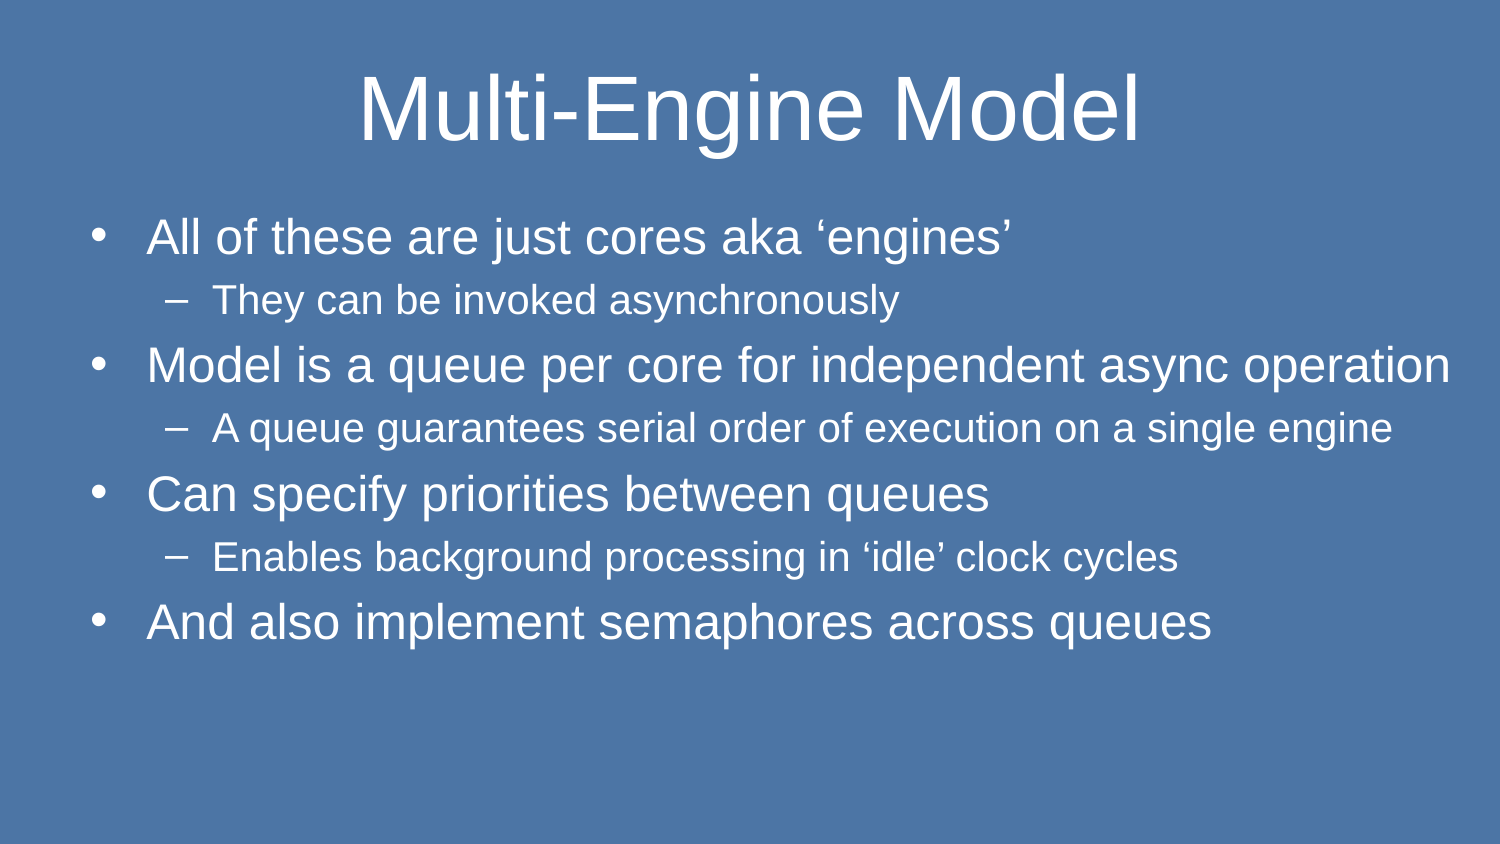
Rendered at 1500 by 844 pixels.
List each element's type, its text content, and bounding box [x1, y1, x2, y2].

title Multi-Engine Model [75, 33, 1425, 175]
list All of these are just cores aka ‘engines’ They can be invoked asynchronously Model is a queue per core for independent async operation A queue guarantees serial order of execution on a single engine Can specify priorities between queues Enables background processing in ‘idle’ clock cycles And also implement semaphores across queues [75, 196, 1478, 754]
